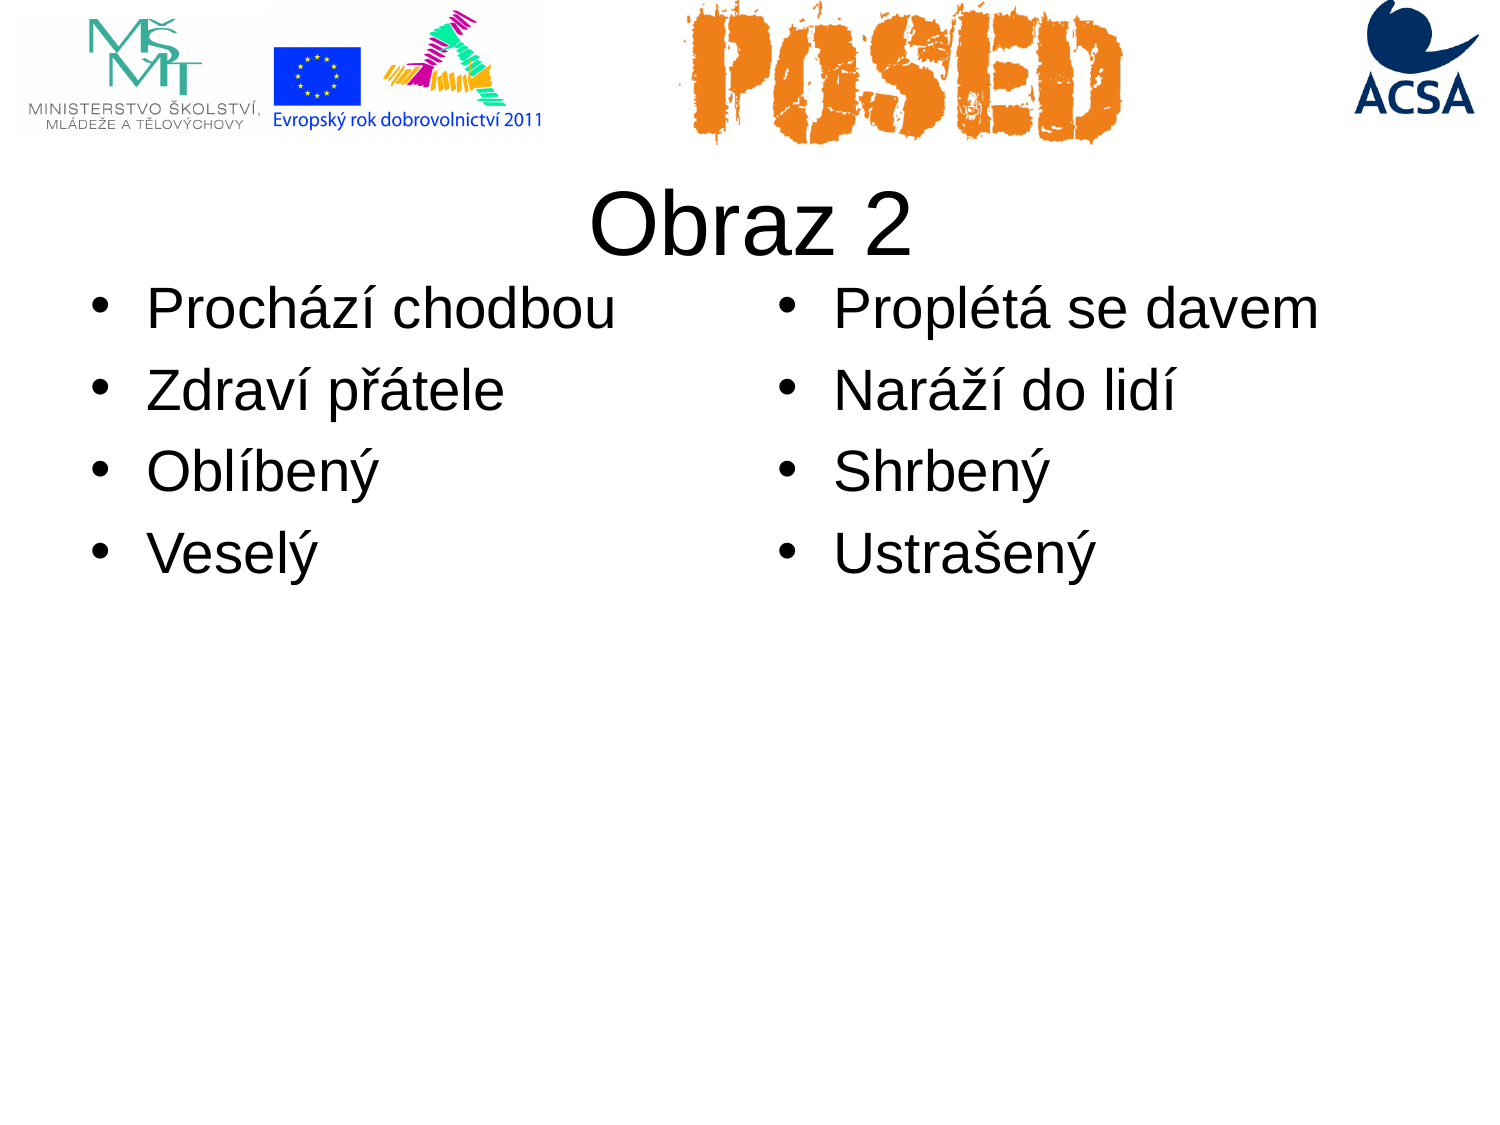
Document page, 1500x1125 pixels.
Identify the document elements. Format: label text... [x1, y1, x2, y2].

picture [1354, 0, 1479, 114]
picture [17, 0, 549, 138]
title Obraz 2 [76, 125, 1427, 314]
list Proplétá se davem Naráží do lidí Shrbený Ustrašený [762, 262, 1426, 1006]
picture [679, 0, 1123, 125]
list Prochází chodbou Zdraví přátele Oblíbený Veselý [74, 262, 738, 1006]
